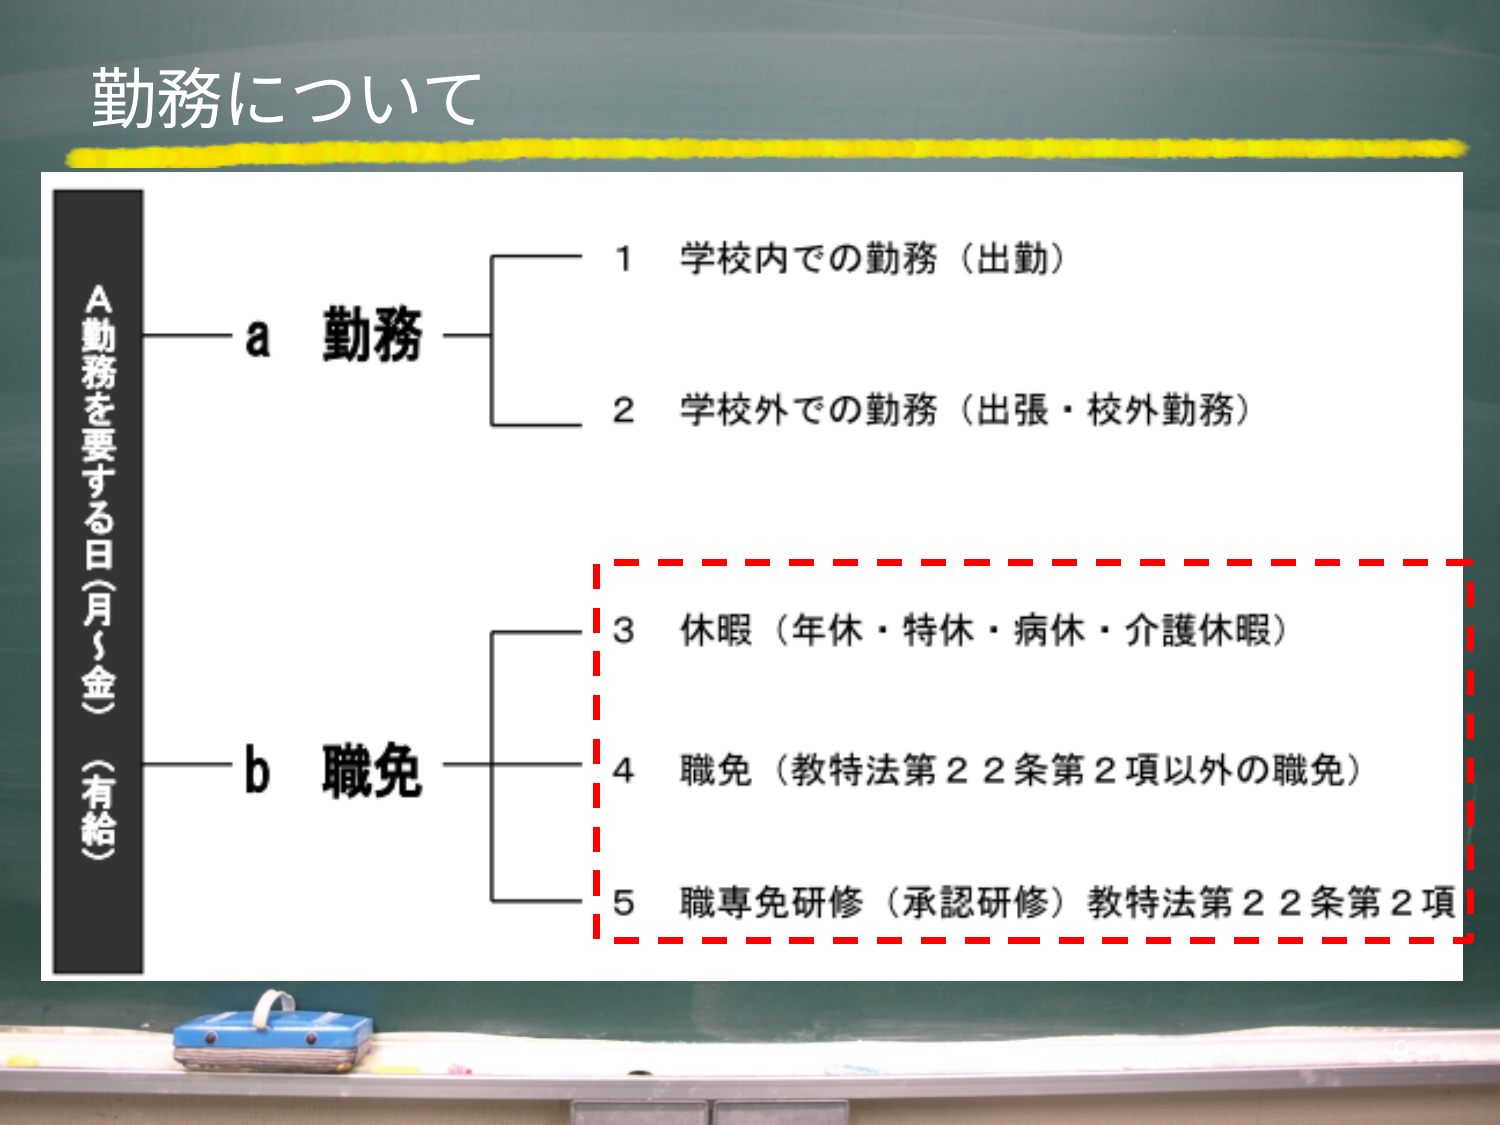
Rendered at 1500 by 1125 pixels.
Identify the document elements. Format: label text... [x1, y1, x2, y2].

text_box [1468, 560, 1473, 943]
title 勤務について [75, 45, 1425, 149]
slide_number 9 [1074, 1024, 1425, 1103]
picture [0, 0, 1500, 1125]
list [41, 172, 1463, 981]
